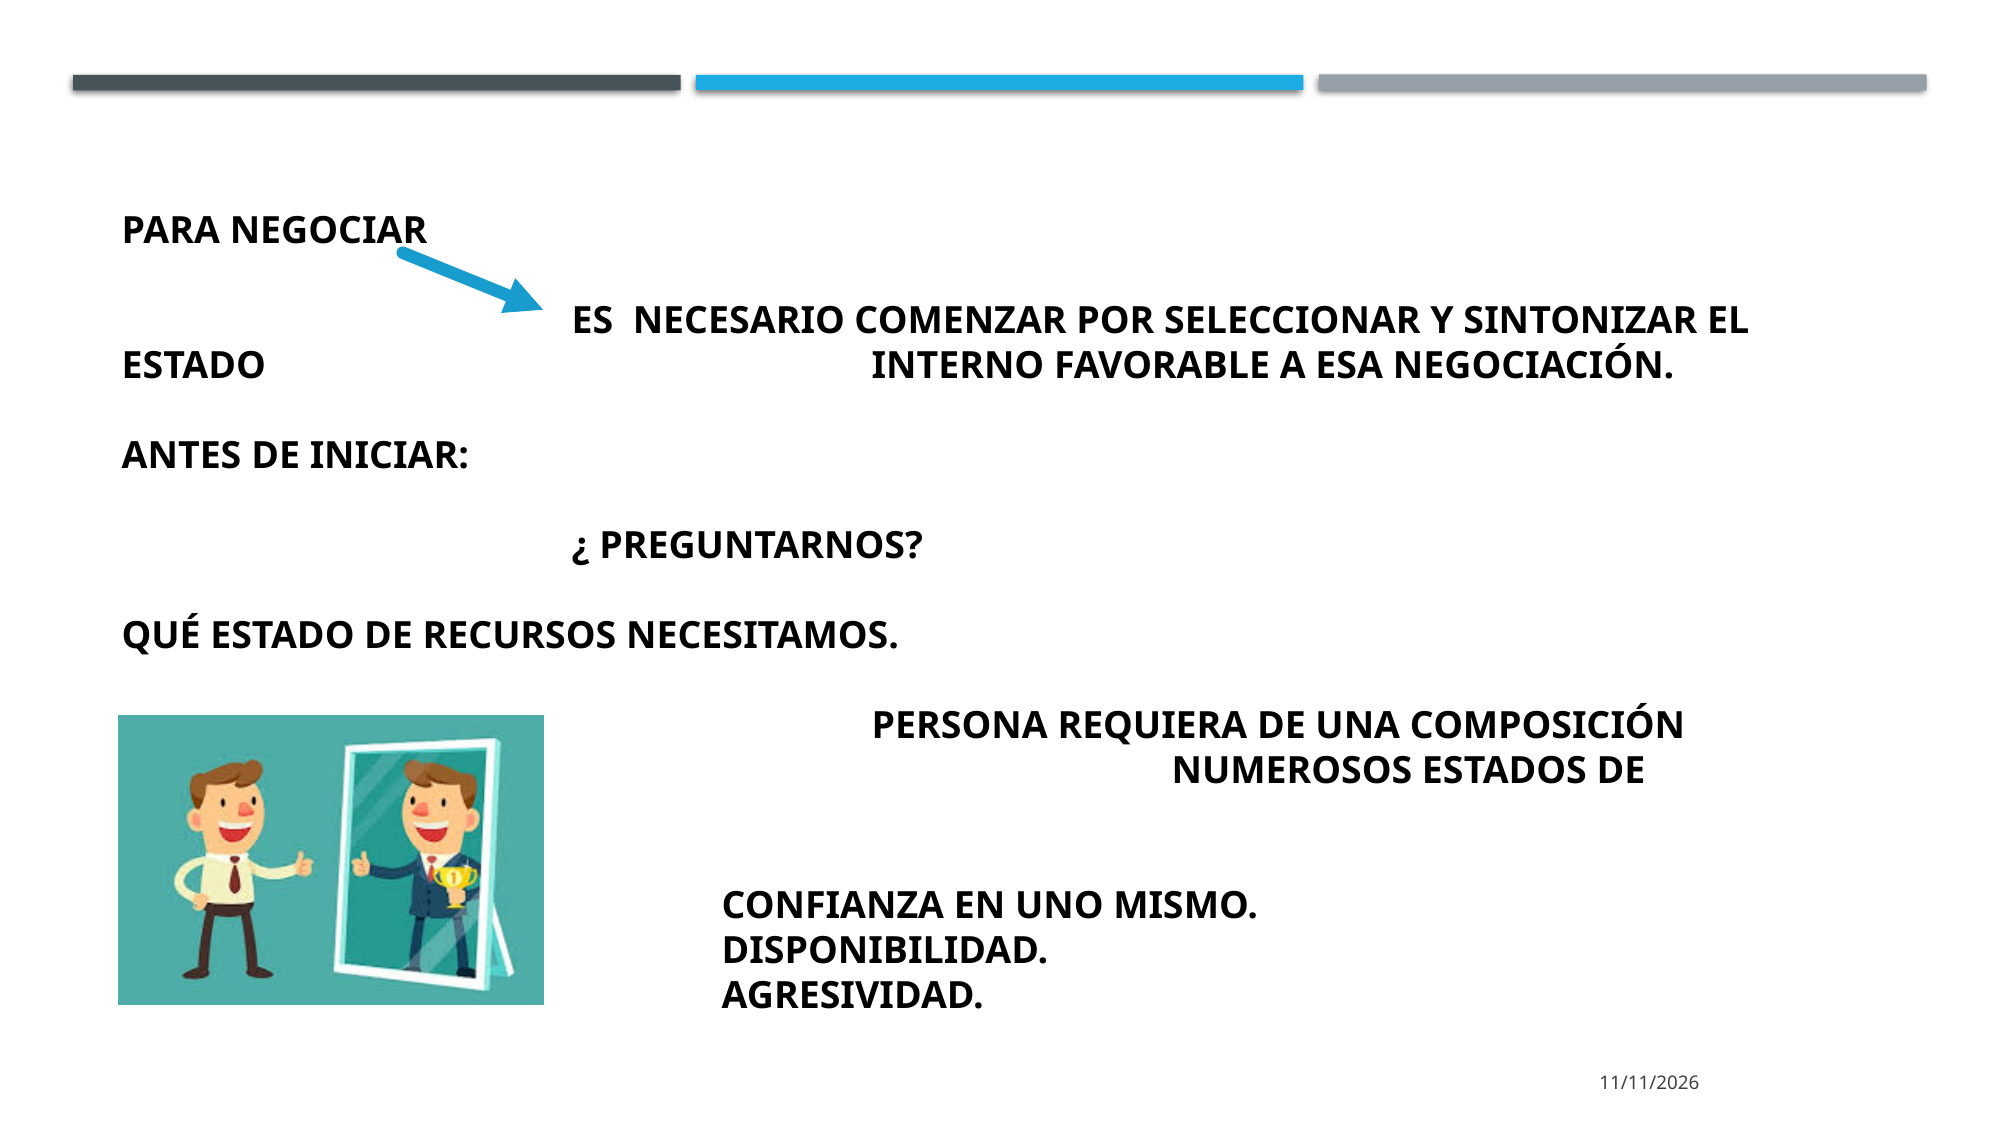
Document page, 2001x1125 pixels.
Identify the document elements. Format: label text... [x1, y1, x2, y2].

text_box PARA NEGOCIAR ES NECESARIO COMENZAR POR SELECCIONAR Y SINTONIZAR EL ESTADO INTERNO FAVORABLE A ESA NEGOCIACIÓN. ANTES DE INICIAR: ¿ PREGUNTARNOS? QUÉ ESTADO DE RECURSOS NECESITAMOS. PERSONA REQUIERA DE UNA COMPOSICIÓN PARTICULAR DE NUMEROSOS ESTADOS DE RECURSOS. CONFIANZA EN UNO MISMO. DISPONIBILIDAD. AGRESIVIDAD. [106, 198, 1863, 1024]
picture [117, 714, 544, 1005]
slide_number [1247, 1053, 1715, 1114]
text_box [402, 252, 544, 311]
